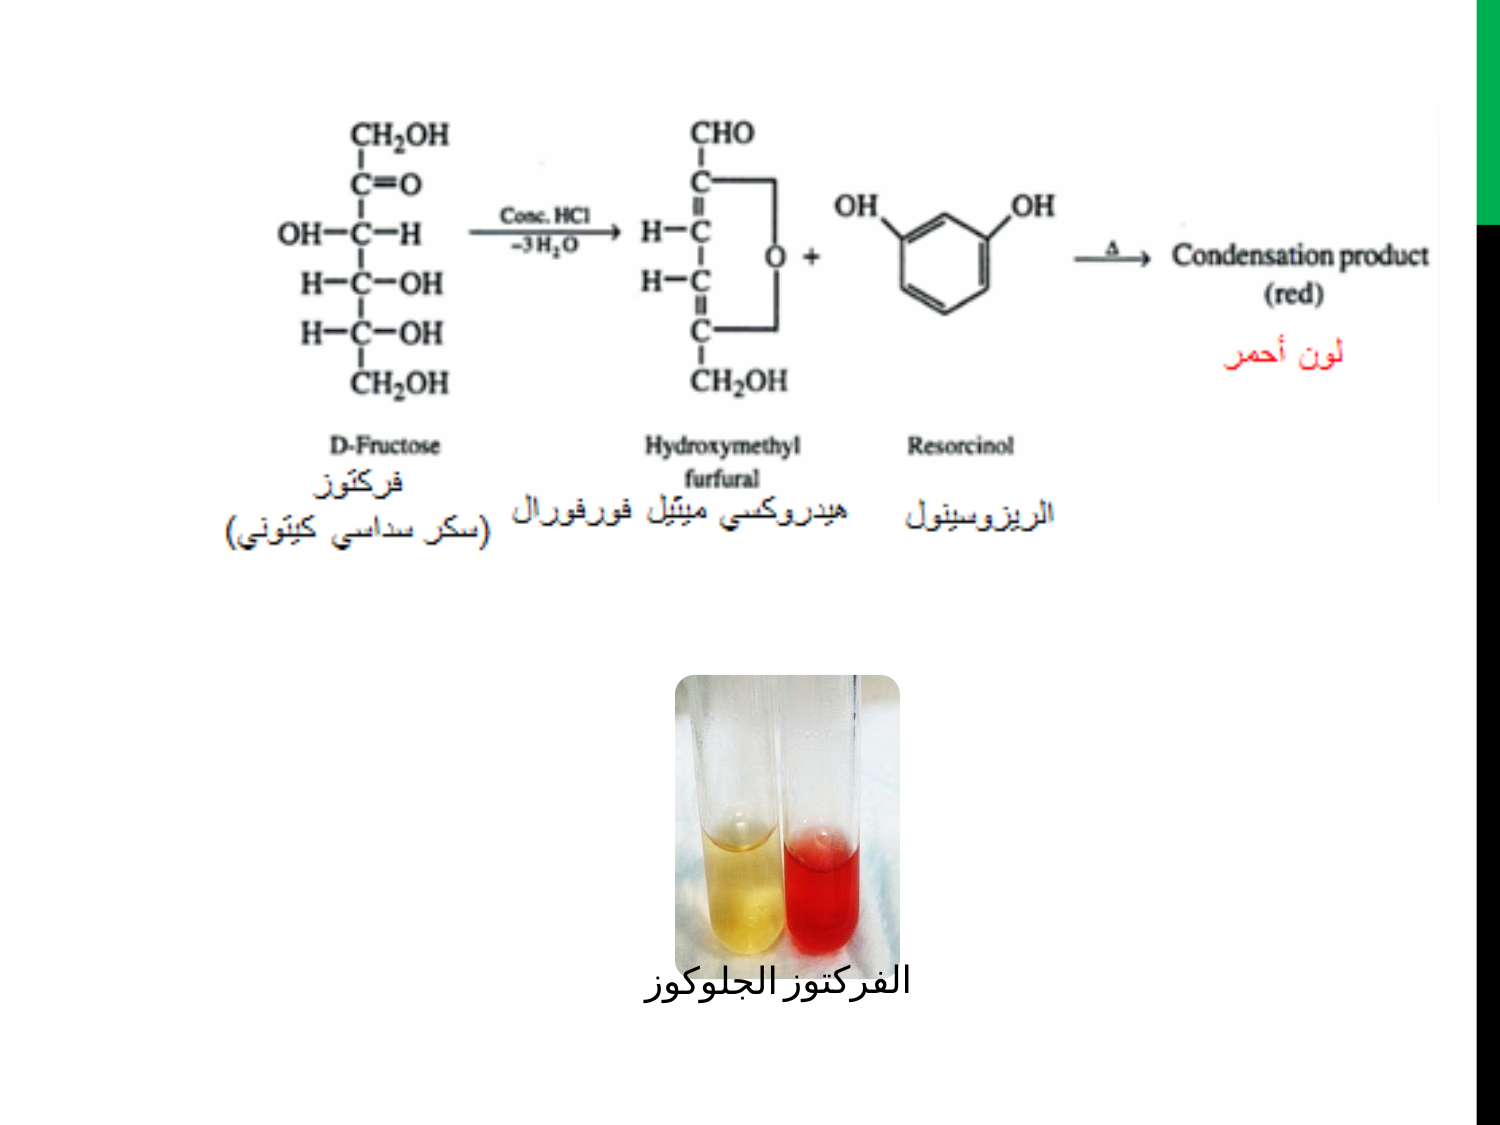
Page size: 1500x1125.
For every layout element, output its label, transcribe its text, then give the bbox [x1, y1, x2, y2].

picture [674, 674, 901, 980]
text_box الفركتوز [793, 948, 928, 1009]
text_box الجلوكوز [630, 949, 793, 1010]
picture [199, 61, 1440, 588]
